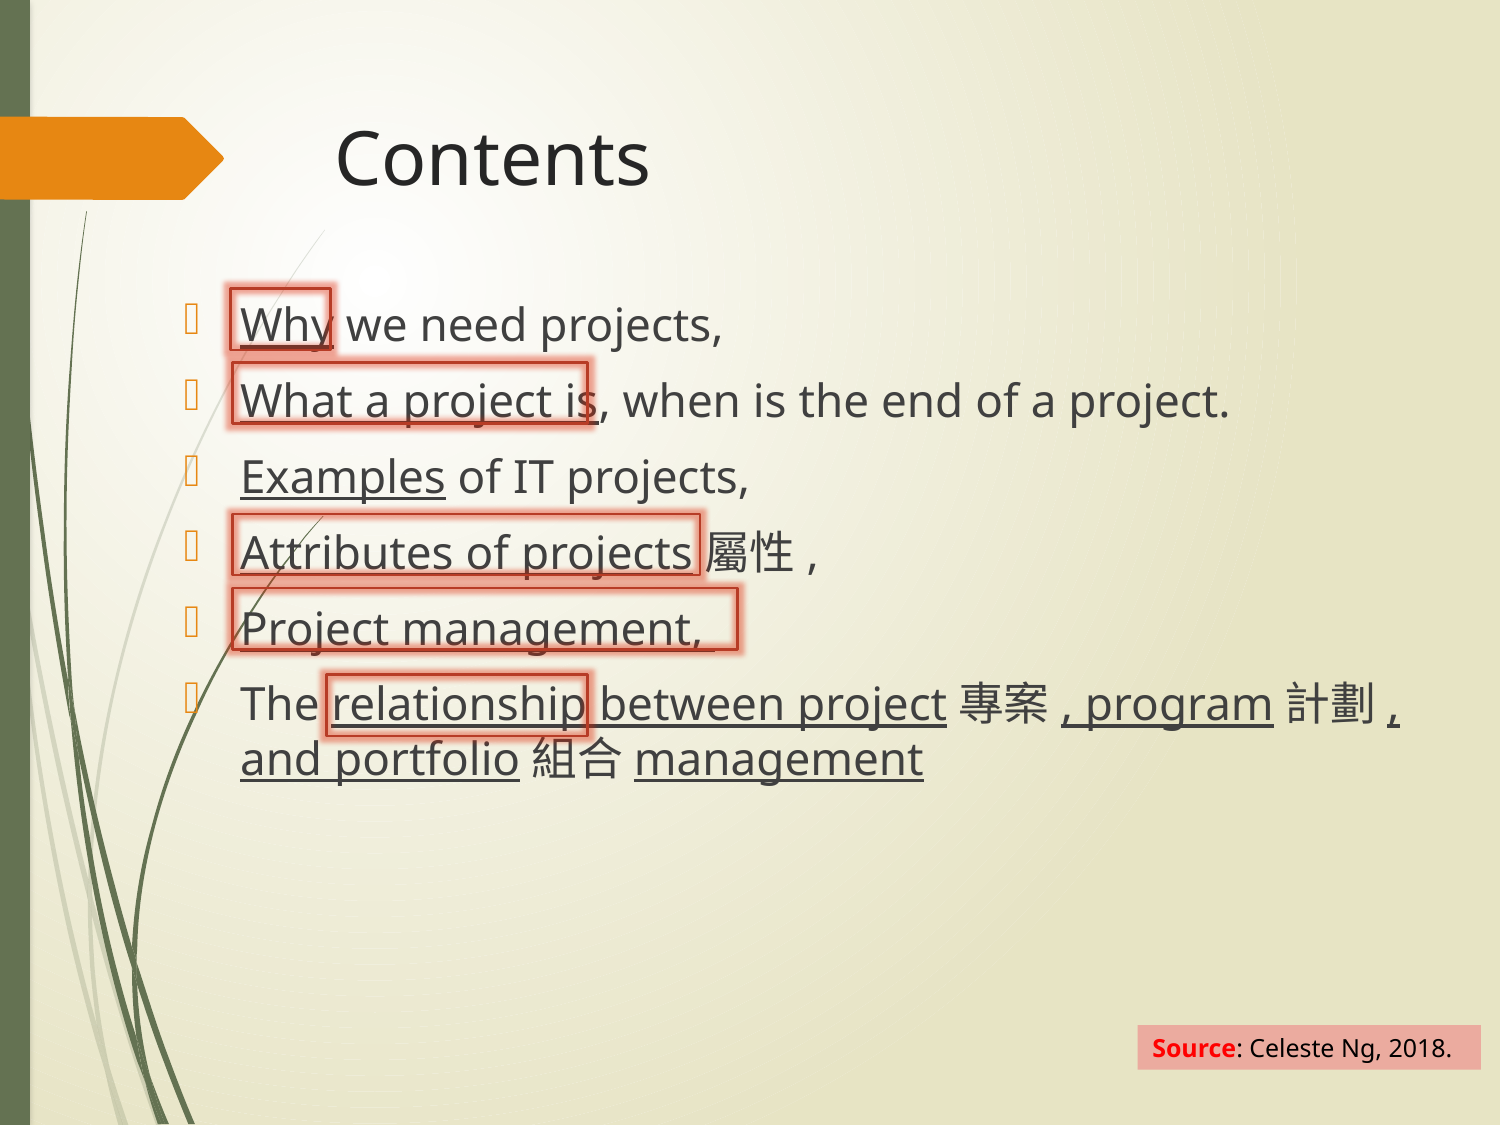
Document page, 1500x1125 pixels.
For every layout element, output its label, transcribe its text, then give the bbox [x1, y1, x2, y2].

list Why we need projects, What a project is, when is the end of a project. Examples of IT projects, Attributes of projects屬性, Project management, The relationship between project專案, program計劃, and portfolio組合management [168, 288, 1444, 1111]
text_box [231, 361, 589, 425]
text_box [231, 587, 739, 651]
text_box [231, 513, 701, 576]
text_box [325, 673, 589, 737]
text_box Source: Celeste Ng, 2018. [1137, 1025, 1481, 1070]
text_box [229, 287, 332, 351]
title Contents [319, 102, 1400, 354]
